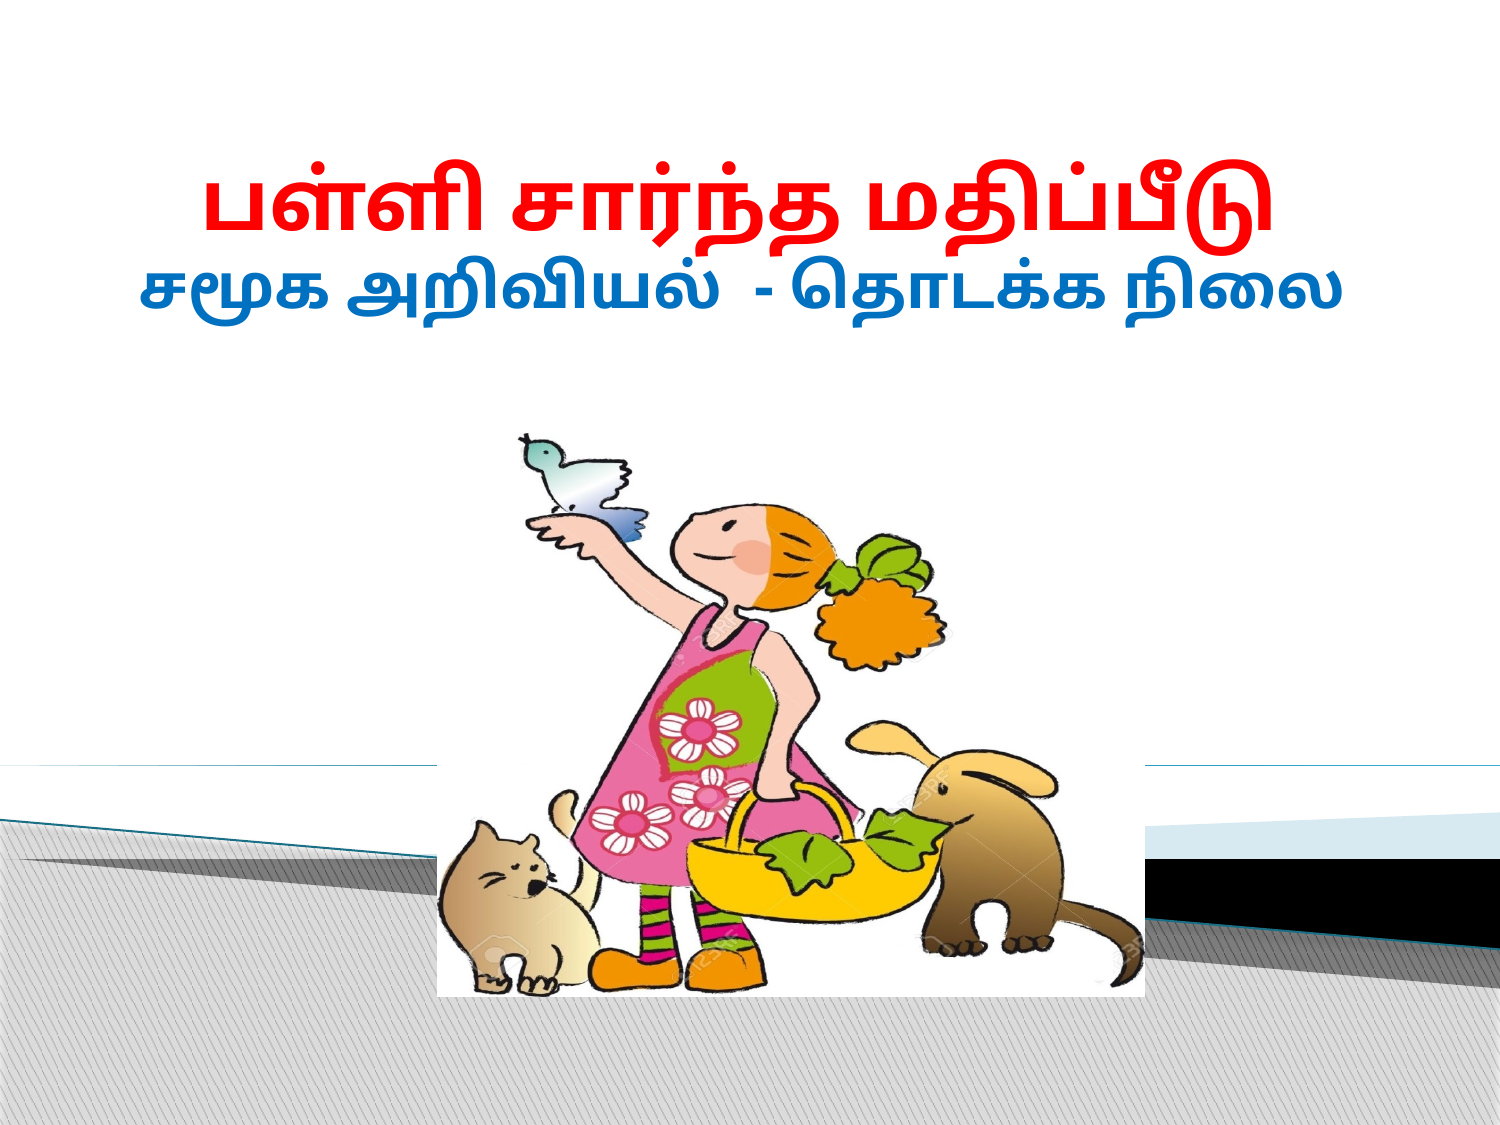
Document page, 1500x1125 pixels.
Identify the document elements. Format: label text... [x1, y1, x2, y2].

picture [5, 433, 1500, 997]
title பள்ளி சார்ந்த மதிப்பீடு சமூக அறிவியல் - தொடக்க நிலை [112, 87, 1388, 329]
